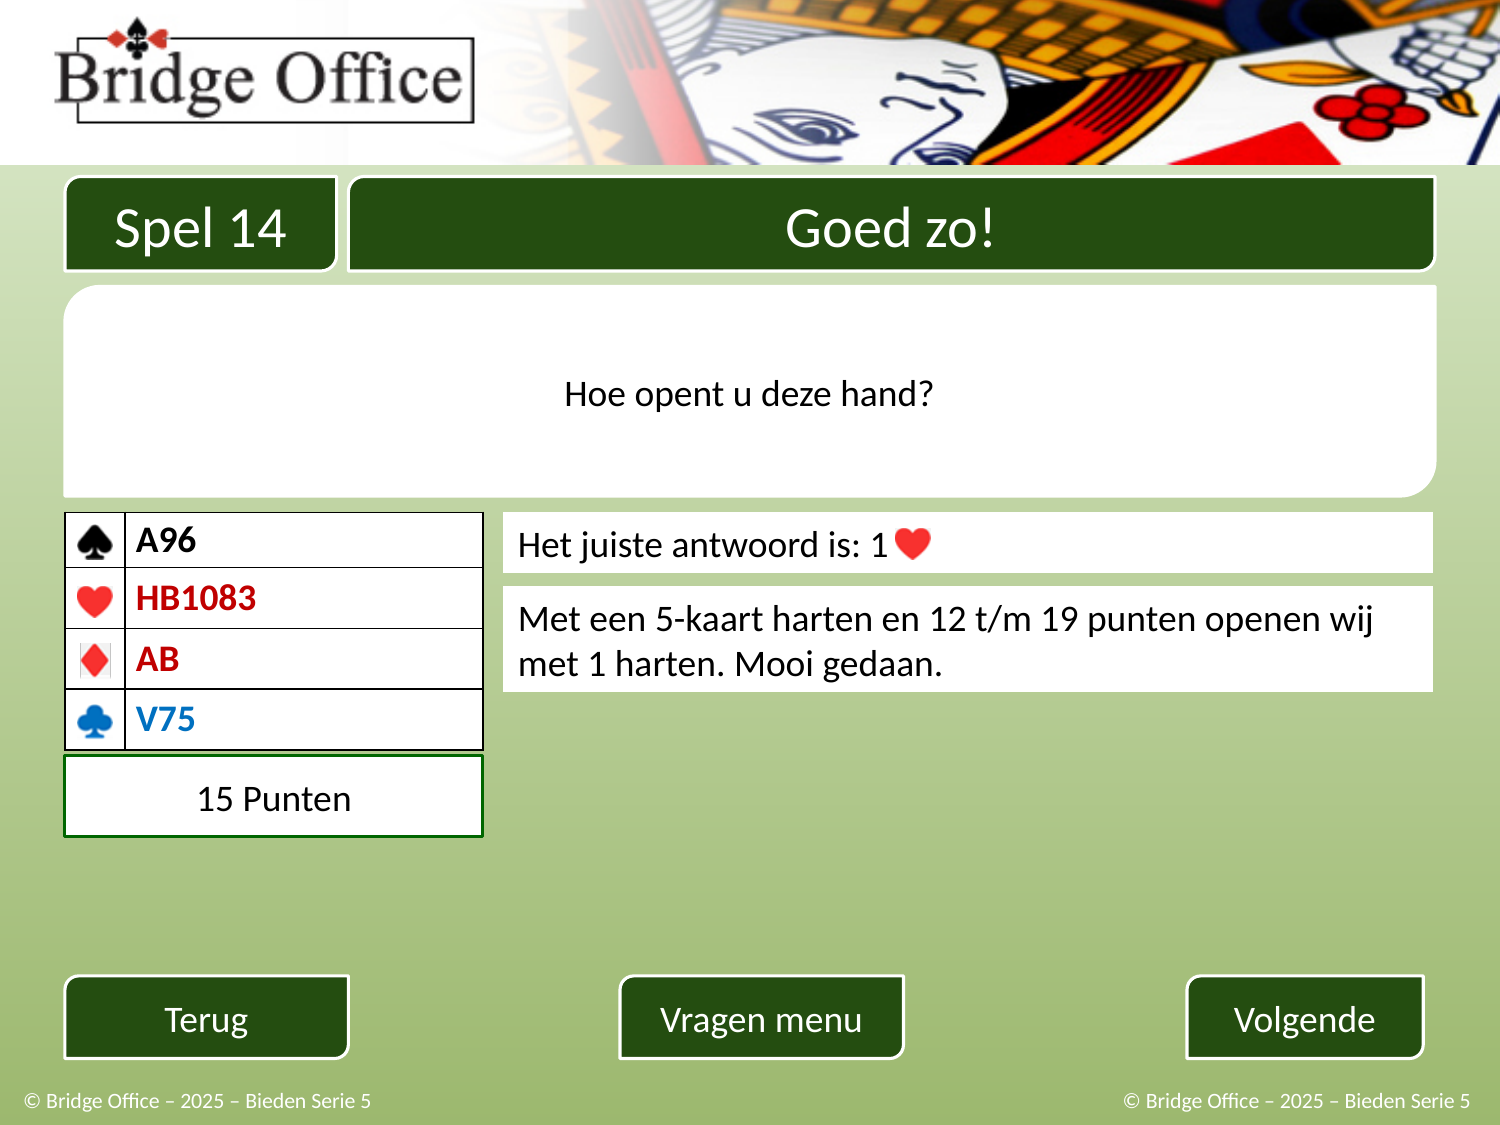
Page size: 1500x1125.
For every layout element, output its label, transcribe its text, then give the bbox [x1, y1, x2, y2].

table_cell [66, 568, 124, 628]
picture [0, 0, 1500, 166]
picture [77, 585, 113, 618]
picture [77, 703, 113, 740]
text_box Terug [63, 974, 350, 1061]
picture [77, 524, 113, 561]
picture [77, 643, 113, 679]
text_box Met een 5-kaart harten en 12 t/m 19 punten openen wij met 1 harten. Mooi gedaan. [503, 586, 1433, 692]
text_box © Bridge Office – 2025 – Bieden Serie 5 [8, 1079, 393, 1121]
text_box Vragen menu [618, 974, 906, 1061]
table_cell V75 [126, 690, 482, 749]
text_box Goed zo! [346, 179, 1437, 273]
text_box Hoe opent u deze hand? [63, 284, 1437, 498]
table_header A96 [126, 513, 482, 567]
table_cell [66, 629, 124, 688]
text_box Volgende [1185, 974, 1425, 1061]
text_box © Bridge Office – 2025 – Bieden Serie 5 [1107, 1079, 1500, 1121]
text_box 15 Punten [63, 754, 484, 838]
table_cell AB [126, 629, 482, 688]
text_box Het juiste antwoord is: 1 [503, 512, 1433, 573]
picture [895, 528, 932, 560]
table_cell HB1083 [126, 568, 482, 628]
text_box Spel 14 [63, 179, 339, 273]
table_header [66, 513, 124, 567]
table_cell [66, 690, 124, 749]
